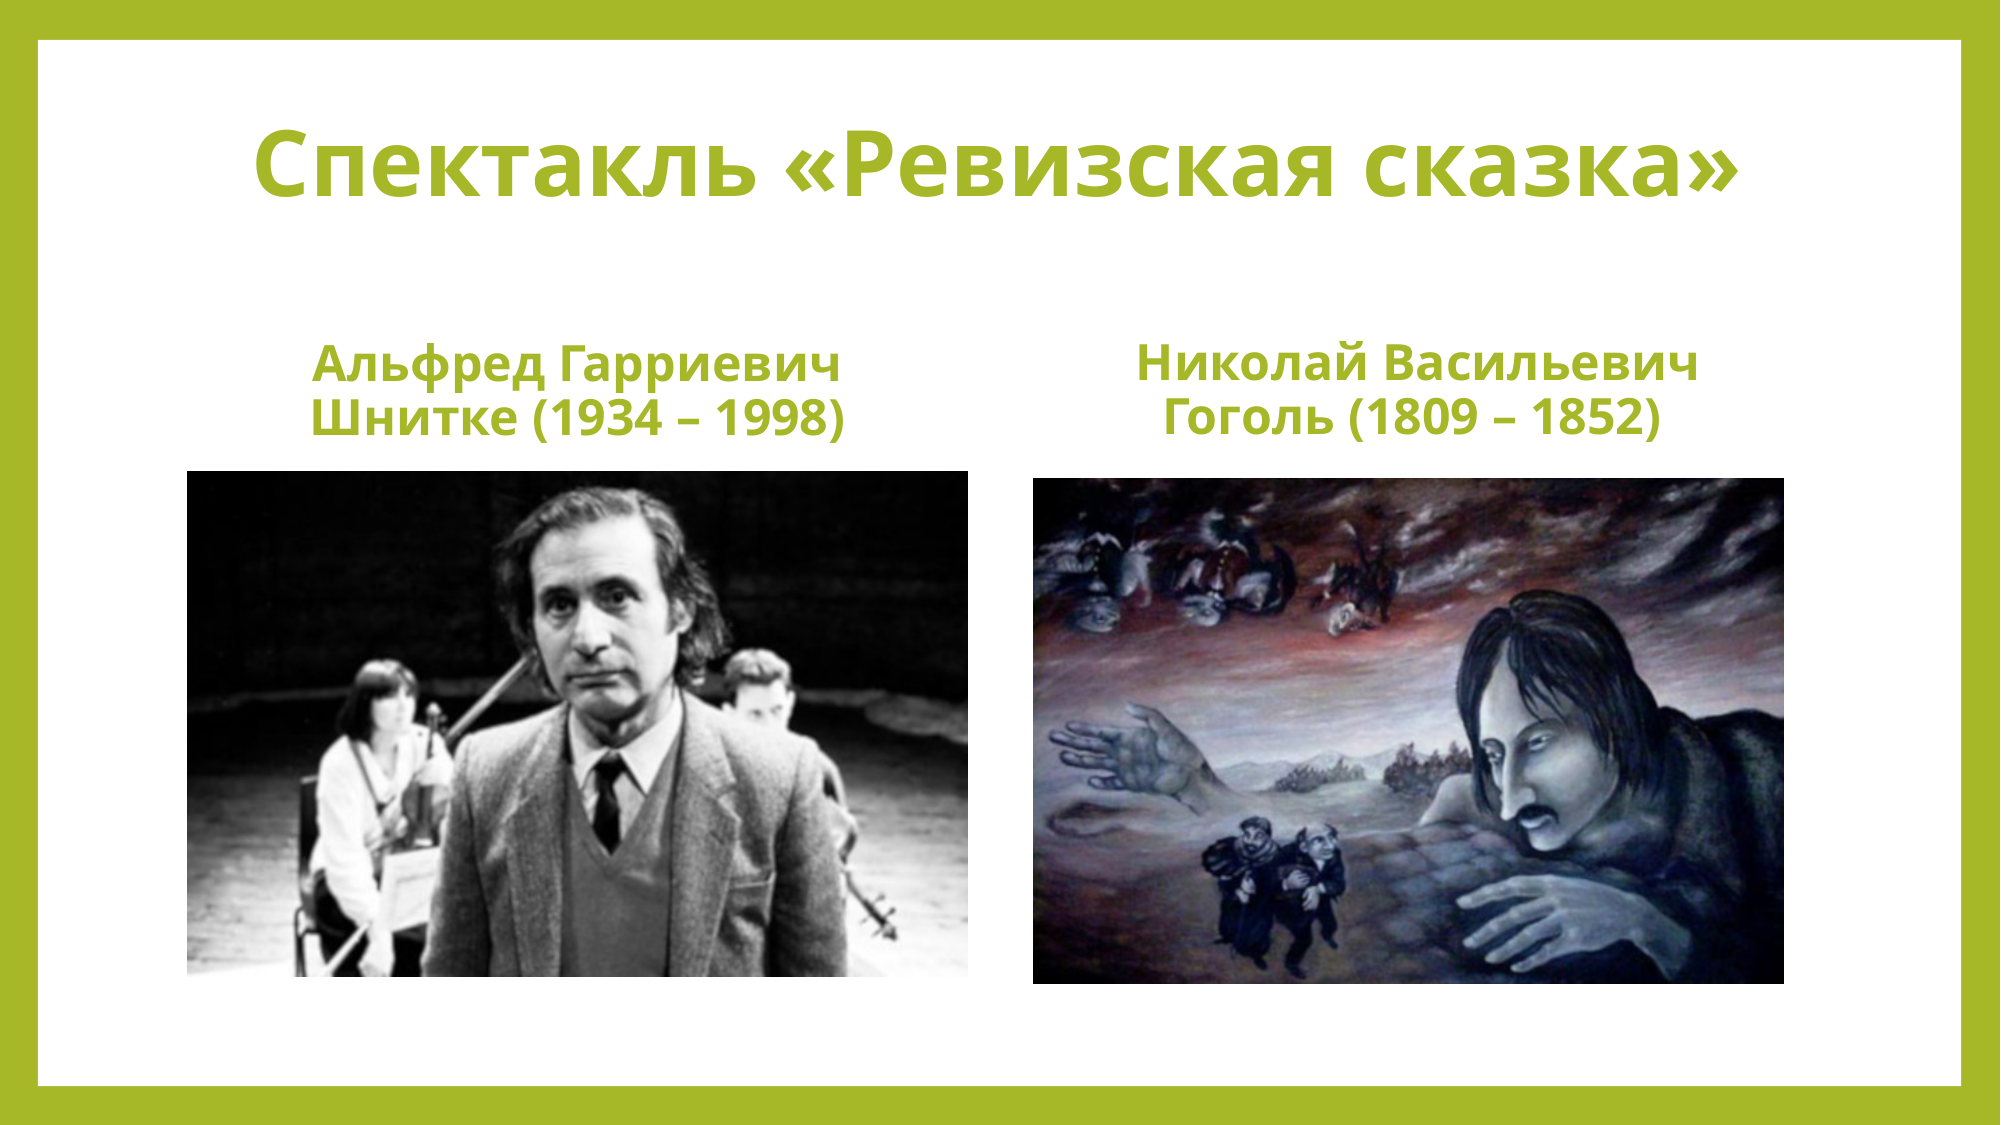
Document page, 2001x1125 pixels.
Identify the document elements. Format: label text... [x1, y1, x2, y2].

title Спектакль «Ревизская сказка» [187, 99, 1808, 234]
list Альфред Гарриевич Шнитке (1934 – 1998) [187, 328, 968, 456]
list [1032, 477, 1784, 984]
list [187, 470, 968, 978]
list Николай Васильевич Гоголь (1809 – 1852) [1028, 327, 1809, 456]
